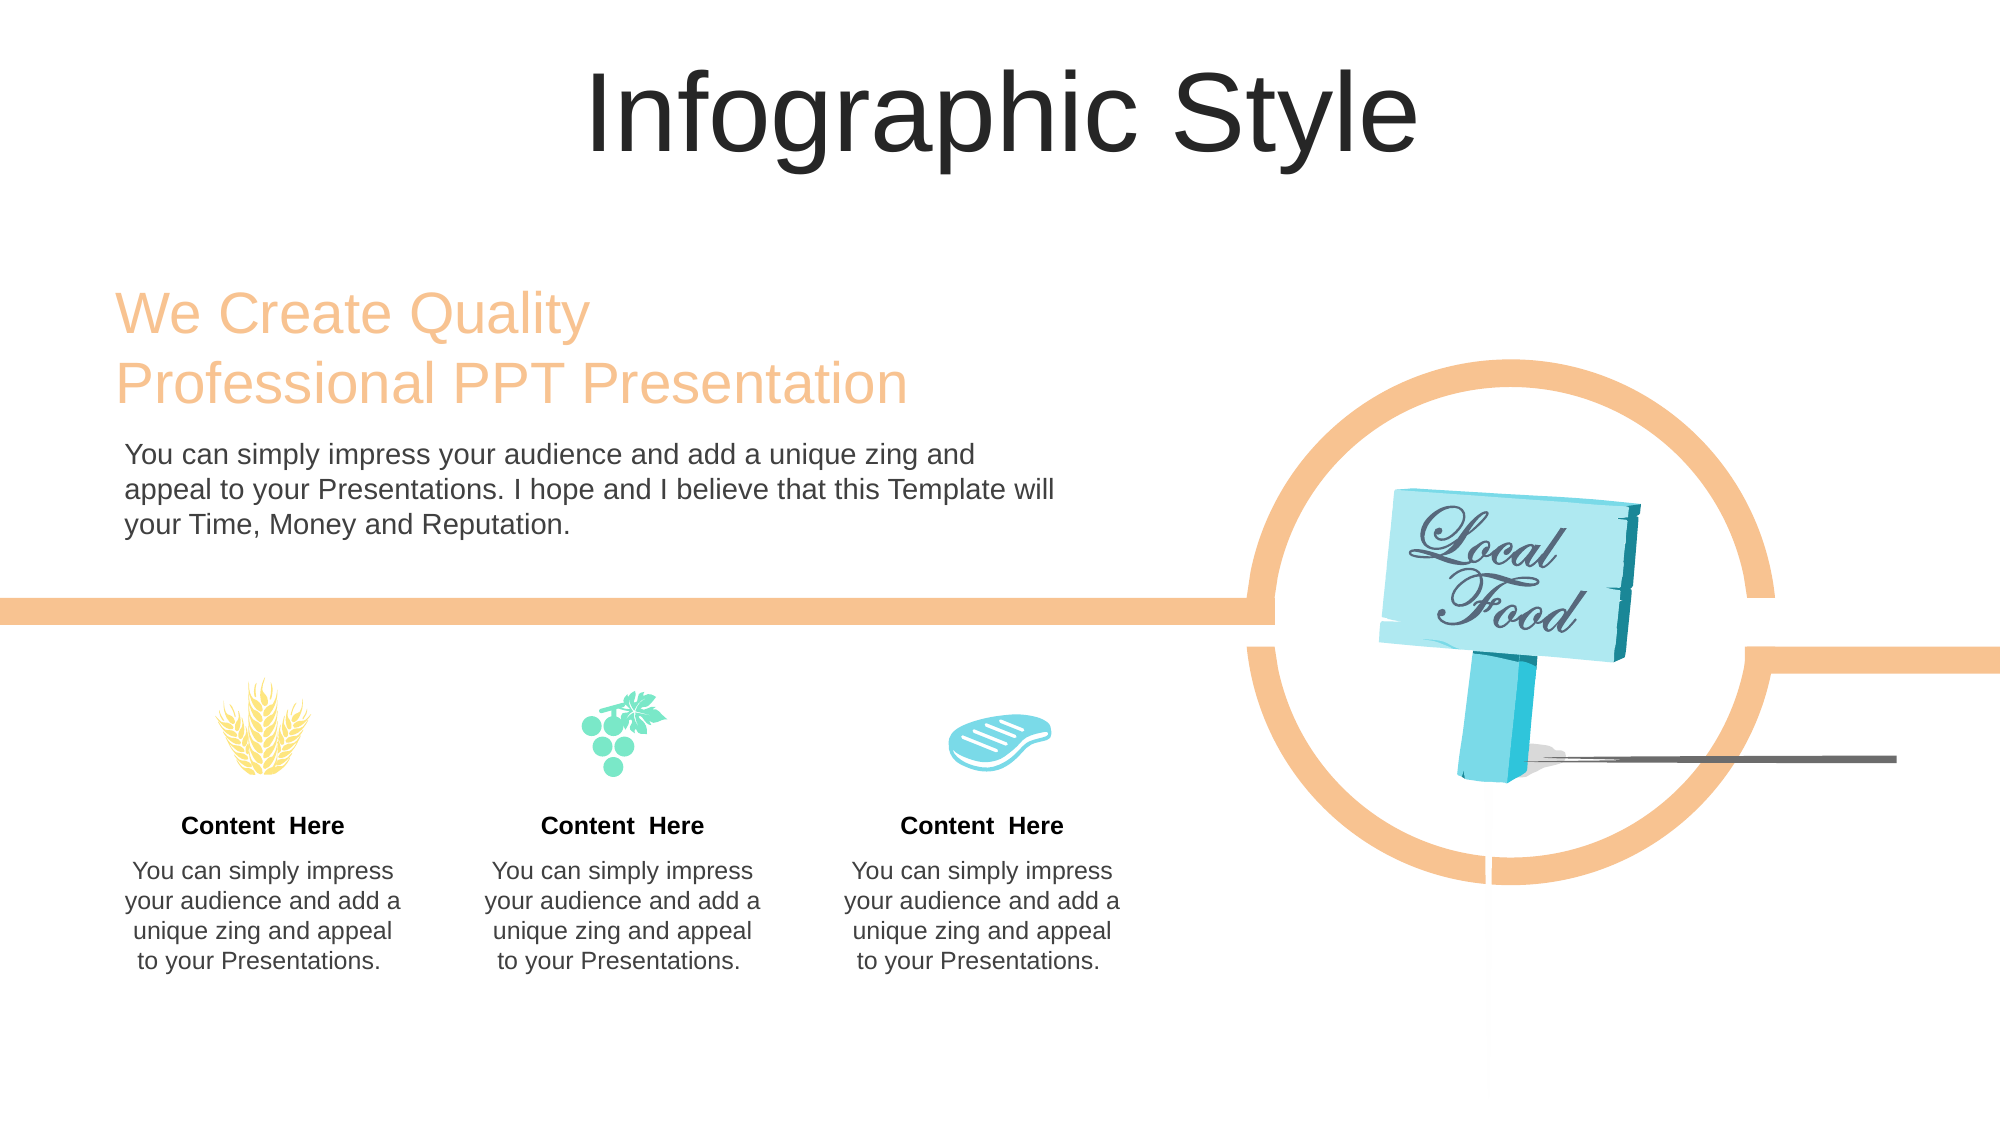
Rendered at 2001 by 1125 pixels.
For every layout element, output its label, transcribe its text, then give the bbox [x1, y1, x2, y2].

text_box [581, 690, 664, 777]
text_box [1245, 645, 1485, 885]
text_box [215, 677, 312, 775]
text_box [1704, 645, 1777, 756]
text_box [109, 801, 417, 984]
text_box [828, 801, 1137, 984]
text_box You can simply impress your audience and add a unique zing and appeal to your Presentations. I hope and I believe that this Template will your Time, Money and Reputation. [109, 427, 1076, 548]
text_box [0, 597, 1276, 626]
text_box [1245, 358, 1777, 599]
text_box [1378, 488, 1641, 784]
text_box [1773, 646, 2000, 675]
text_box [948, 714, 1052, 772]
text_box We Create Quality Professional PPT Presentation [109, 275, 965, 416]
list Infographic Style [53, 55, 1952, 175]
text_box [1407, 509, 1589, 629]
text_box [469, 801, 777, 984]
text_box [1492, 763, 1736, 887]
